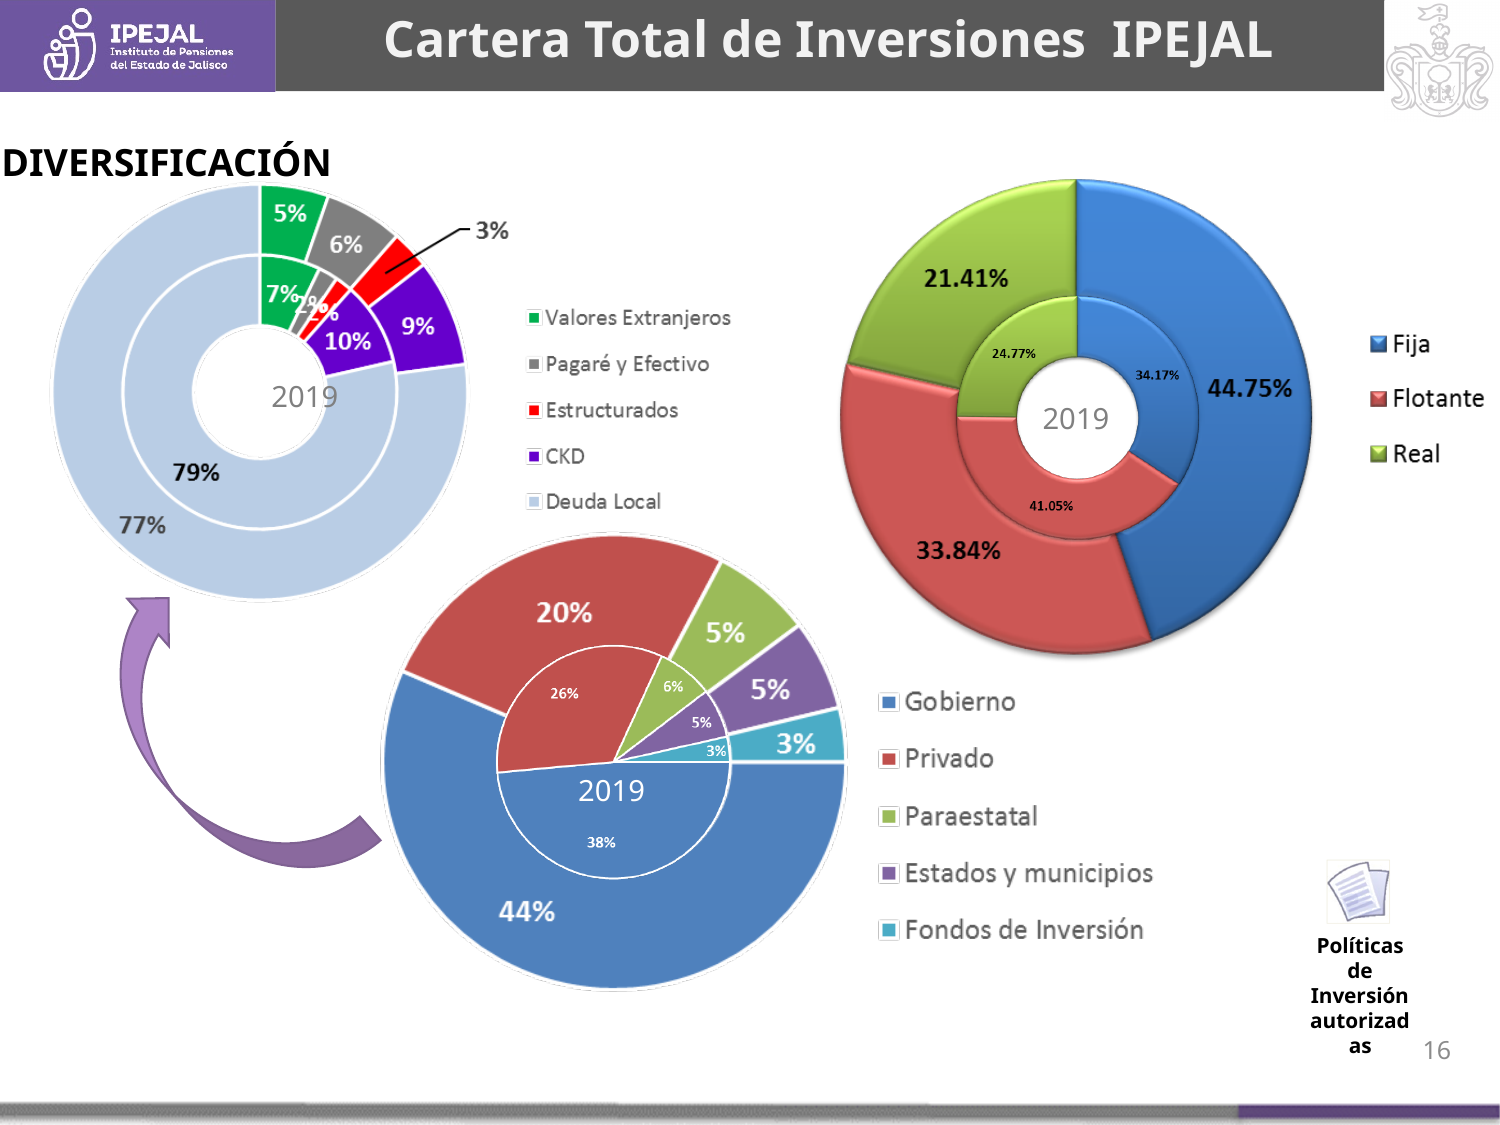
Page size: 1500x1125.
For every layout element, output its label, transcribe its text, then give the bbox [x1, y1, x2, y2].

slide_number 16 [1398, 1019, 1467, 1080]
picture [1325, 858, 1395, 924]
picture [0, 1096, 1500, 1125]
text_box Cartera Total de Inversiones IPEJAL [276, 0, 1382, 75]
picture [0, 0, 276, 92]
picture [36, 160, 1495, 1000]
text_box Políticas de Inversión autorizadas [1293, 924, 1427, 1065]
text_box DIVERSIFICACIÓN [0, 131, 347, 192]
text_box [119, 604, 372, 869]
